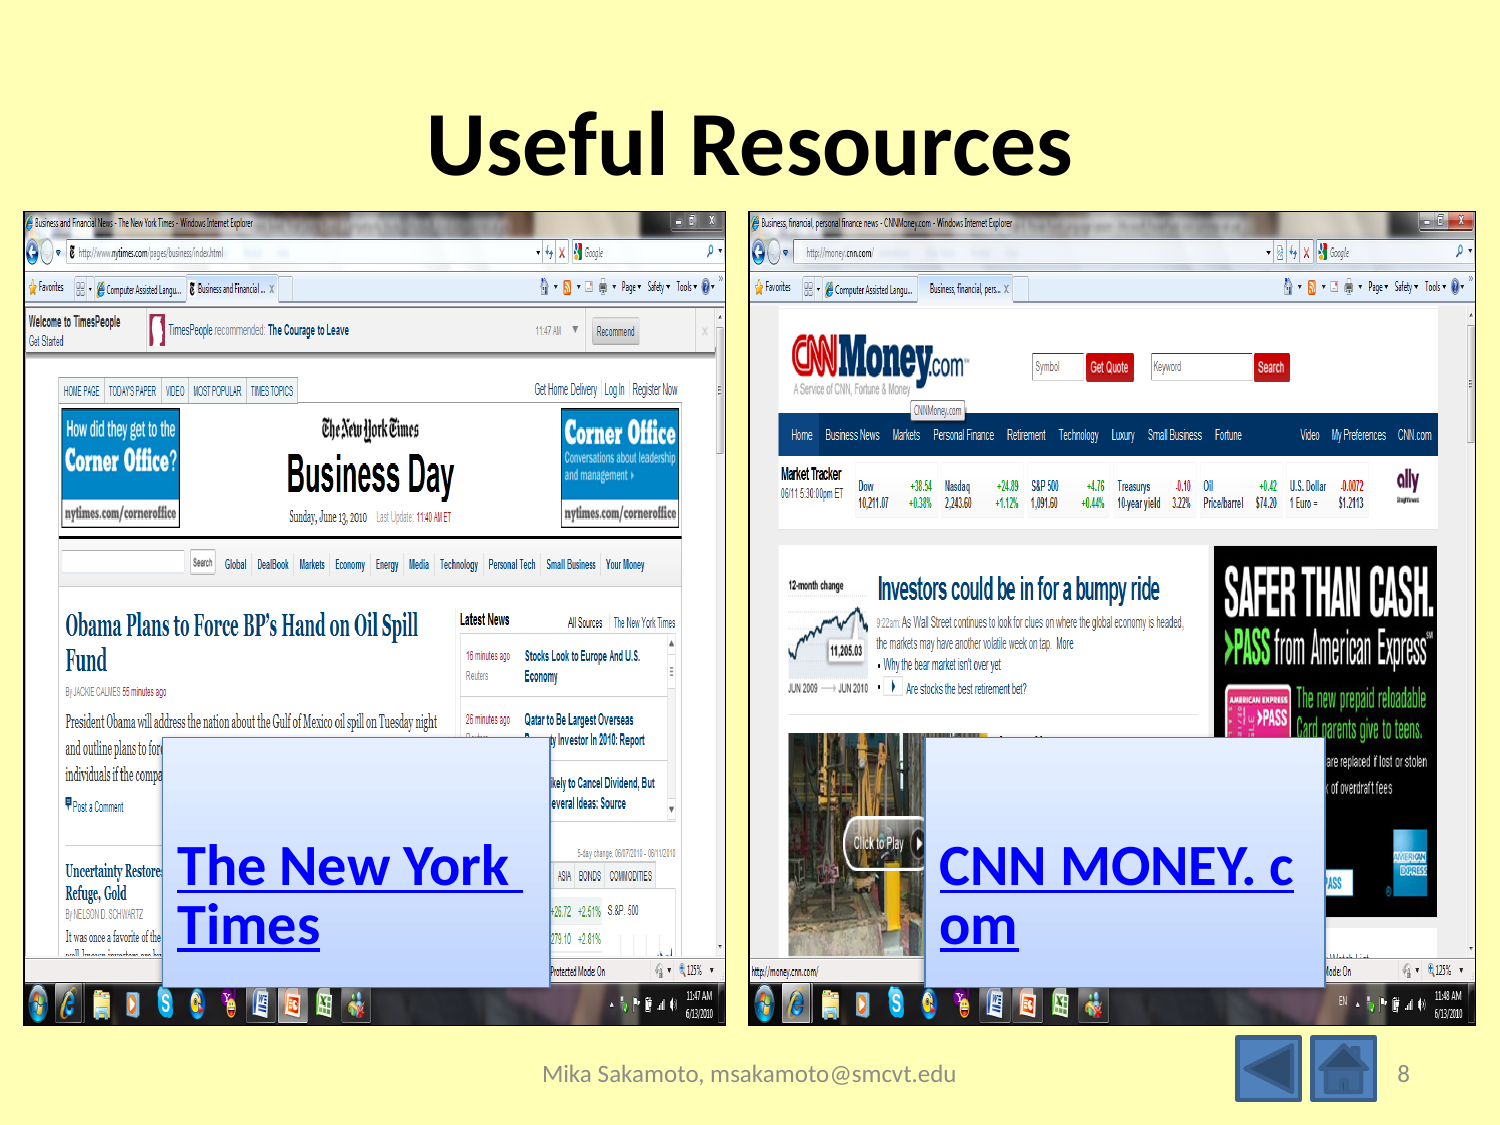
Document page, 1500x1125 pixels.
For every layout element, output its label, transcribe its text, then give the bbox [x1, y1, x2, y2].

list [24, 212, 726, 1026]
text_box [1310, 1035, 1377, 1102]
title Useful Resources [75, 45, 1425, 233]
picture [749, 212, 1476, 1026]
footer Mika Sakamoto, msakamoto@smcvt.edu [512, 1042, 988, 1103]
slide_number 8 [1074, 1042, 1425, 1103]
text_box [1235, 1035, 1302, 1102]
